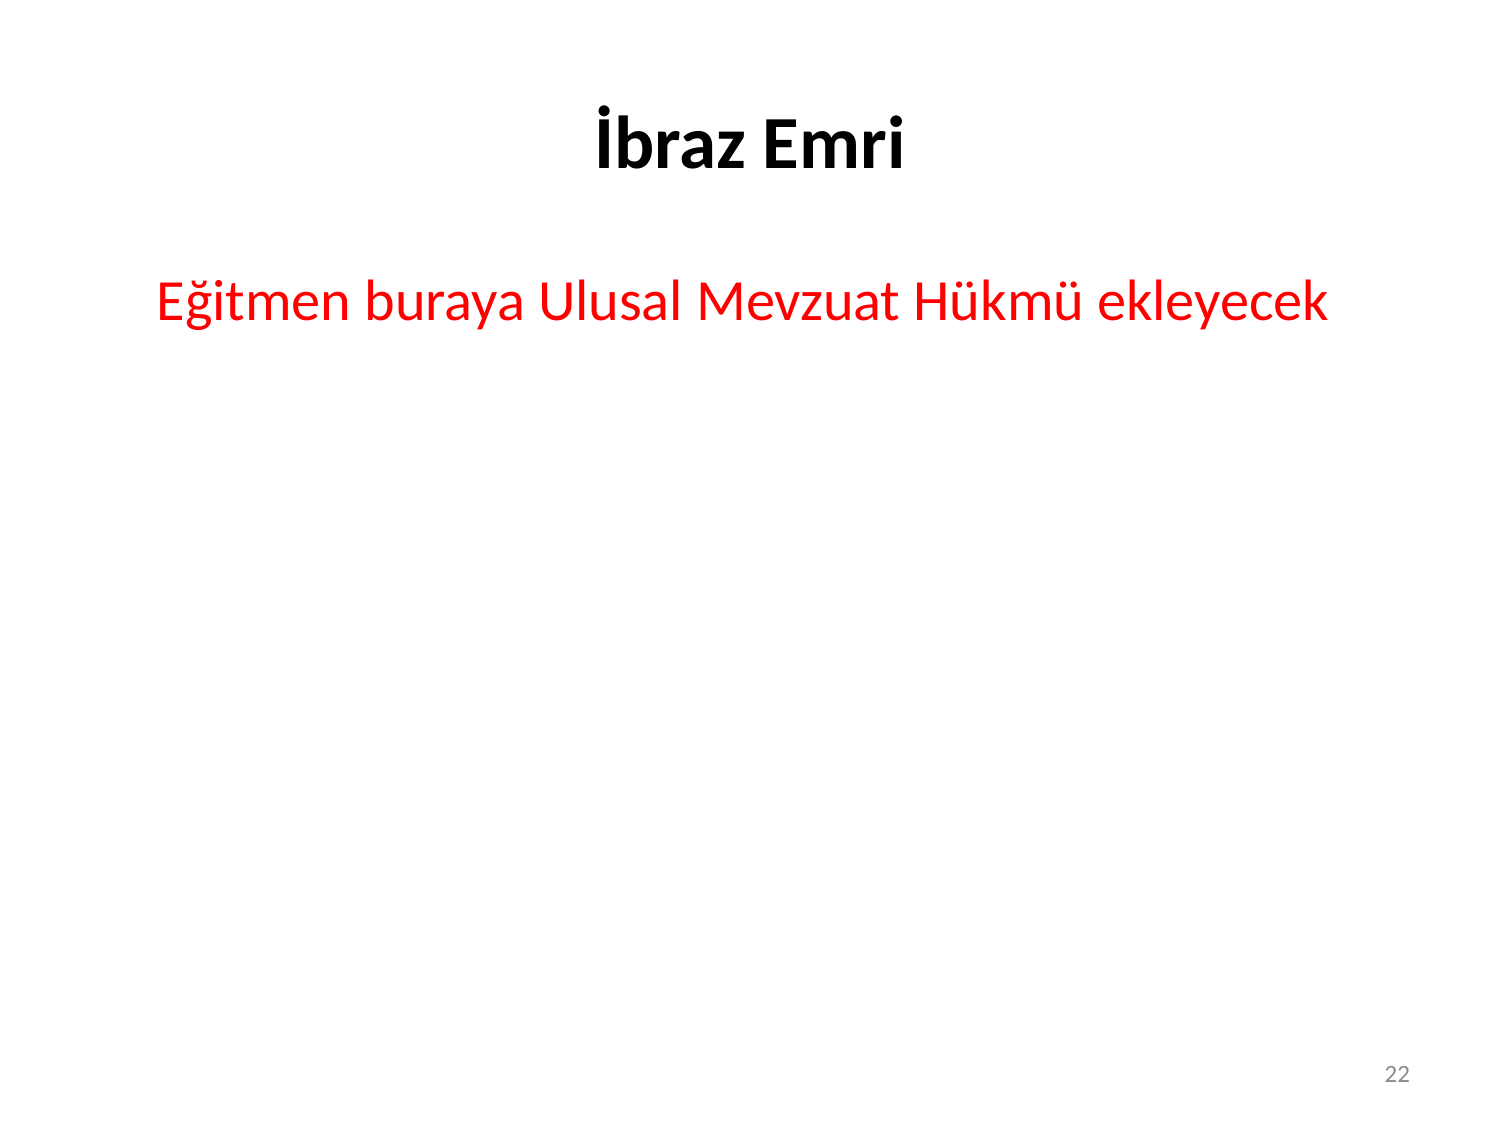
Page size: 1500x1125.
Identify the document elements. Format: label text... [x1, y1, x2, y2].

list Eğitmen buraya Ulusal Mevzuat Hükmü ekleyecek [75, 262, 1425, 1005]
slide_number 22 [1074, 1042, 1425, 1103]
title İbraz Emri [75, 45, 1425, 233]
